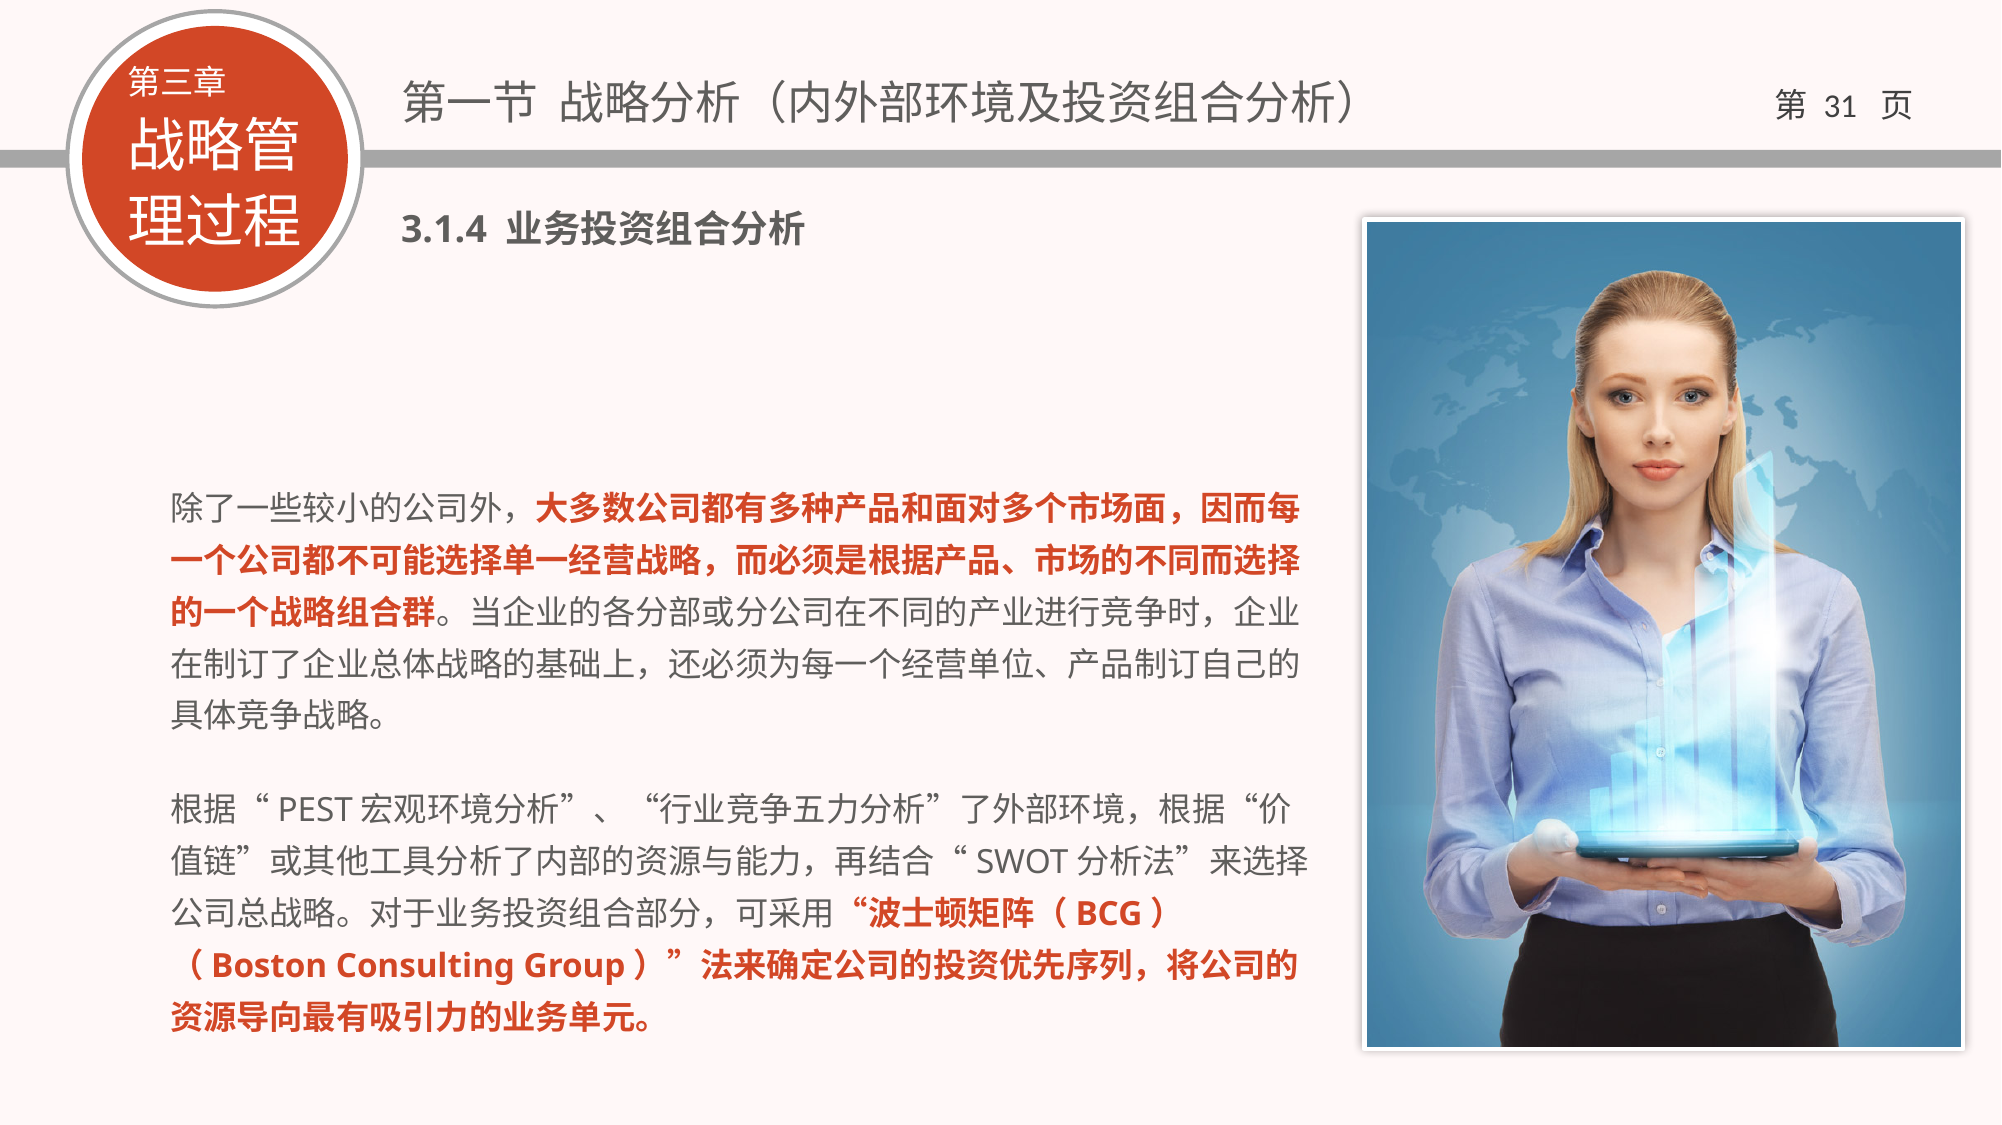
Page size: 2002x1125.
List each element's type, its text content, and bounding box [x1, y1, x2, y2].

text_box 3.1.4 业务投资组合分析 [386, 184, 1426, 258]
picture [1366, 221, 1961, 1048]
text_box 除了一些较小的公司外，大多数公司都有多种产品和面对多个市场面，因而每一个公司都不可能选择单一经营战略，而必须是根据产品、市场的不同而选择的一个战略组合群。当企业的各分部或分公司在不同的产业进行竞争时，企业在制订了企业总体战略的基础上，还必须为每一个经营单位、产品制订自己的具体竞争战略。 [155, 467, 1332, 742]
text_box 根据“PEST宏观环境分析”、“行业竞争五力分析”了外部环境，根据“价值链”或其他工具分析了内部的资源与能力，再结合“SWOT分析法”来选择公司总战略。对于业务投资组合部分，可采用“波士顿矩阵（BCG）（Boston Consulting Group）”法来确定公司的投资优先序列，将公司的资源导向最有吸引力的业务单元。 [155, 769, 1332, 1044]
